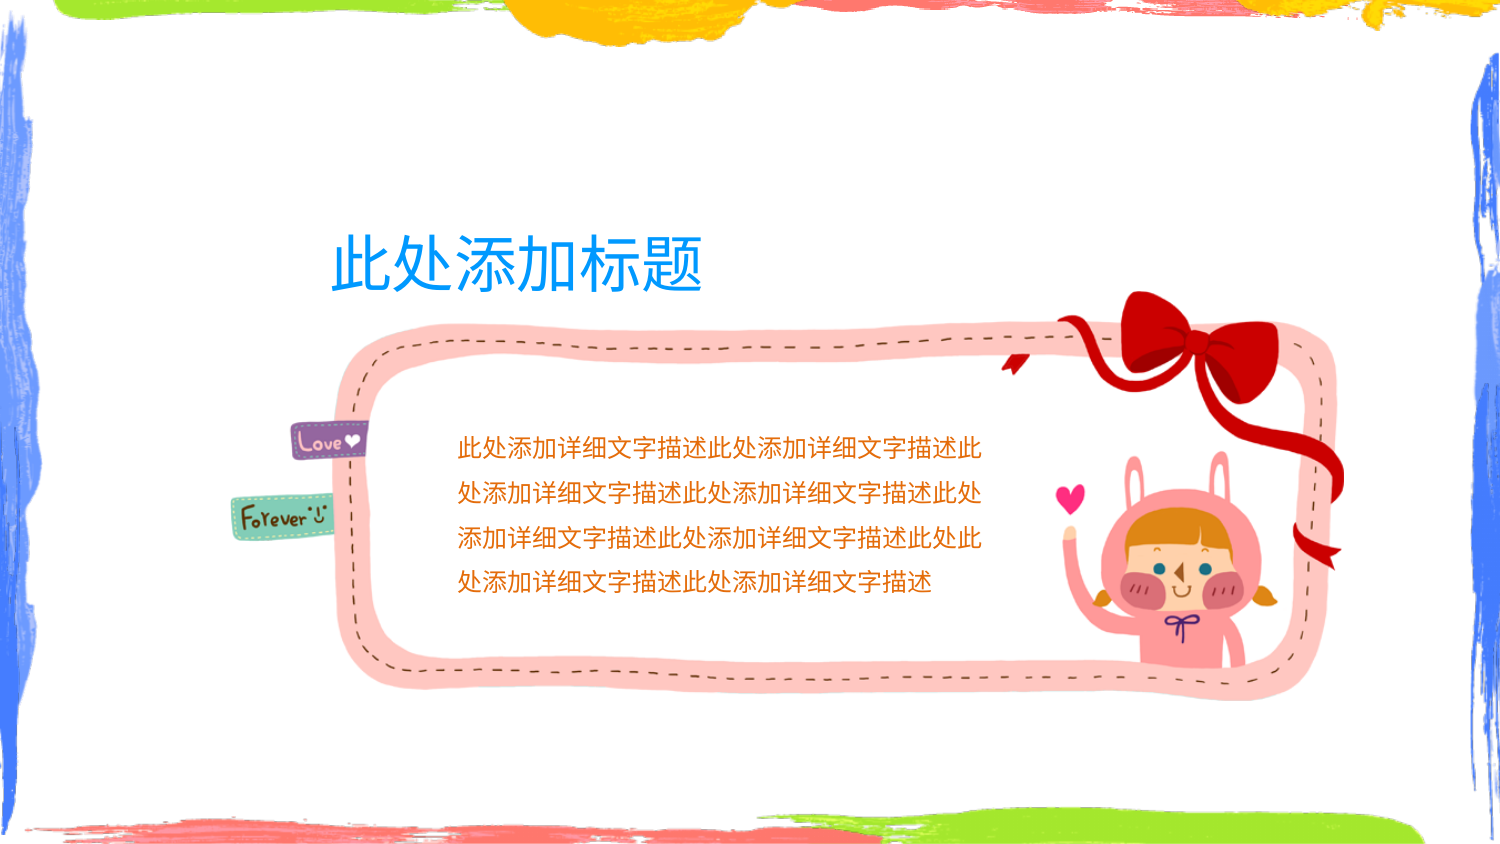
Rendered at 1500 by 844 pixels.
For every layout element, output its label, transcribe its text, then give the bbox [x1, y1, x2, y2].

picture [1471, 84, 1500, 382]
picture [757, 807, 1436, 843]
picture [0, 4, 43, 835]
picture [1471, 53, 1498, 83]
picture [229, 291, 1344, 702]
picture [1471, 383, 1500, 840]
picture [25, 817, 910, 843]
picture [45, 0, 1500, 47]
text_box 此处添加标题 [314, 180, 788, 290]
